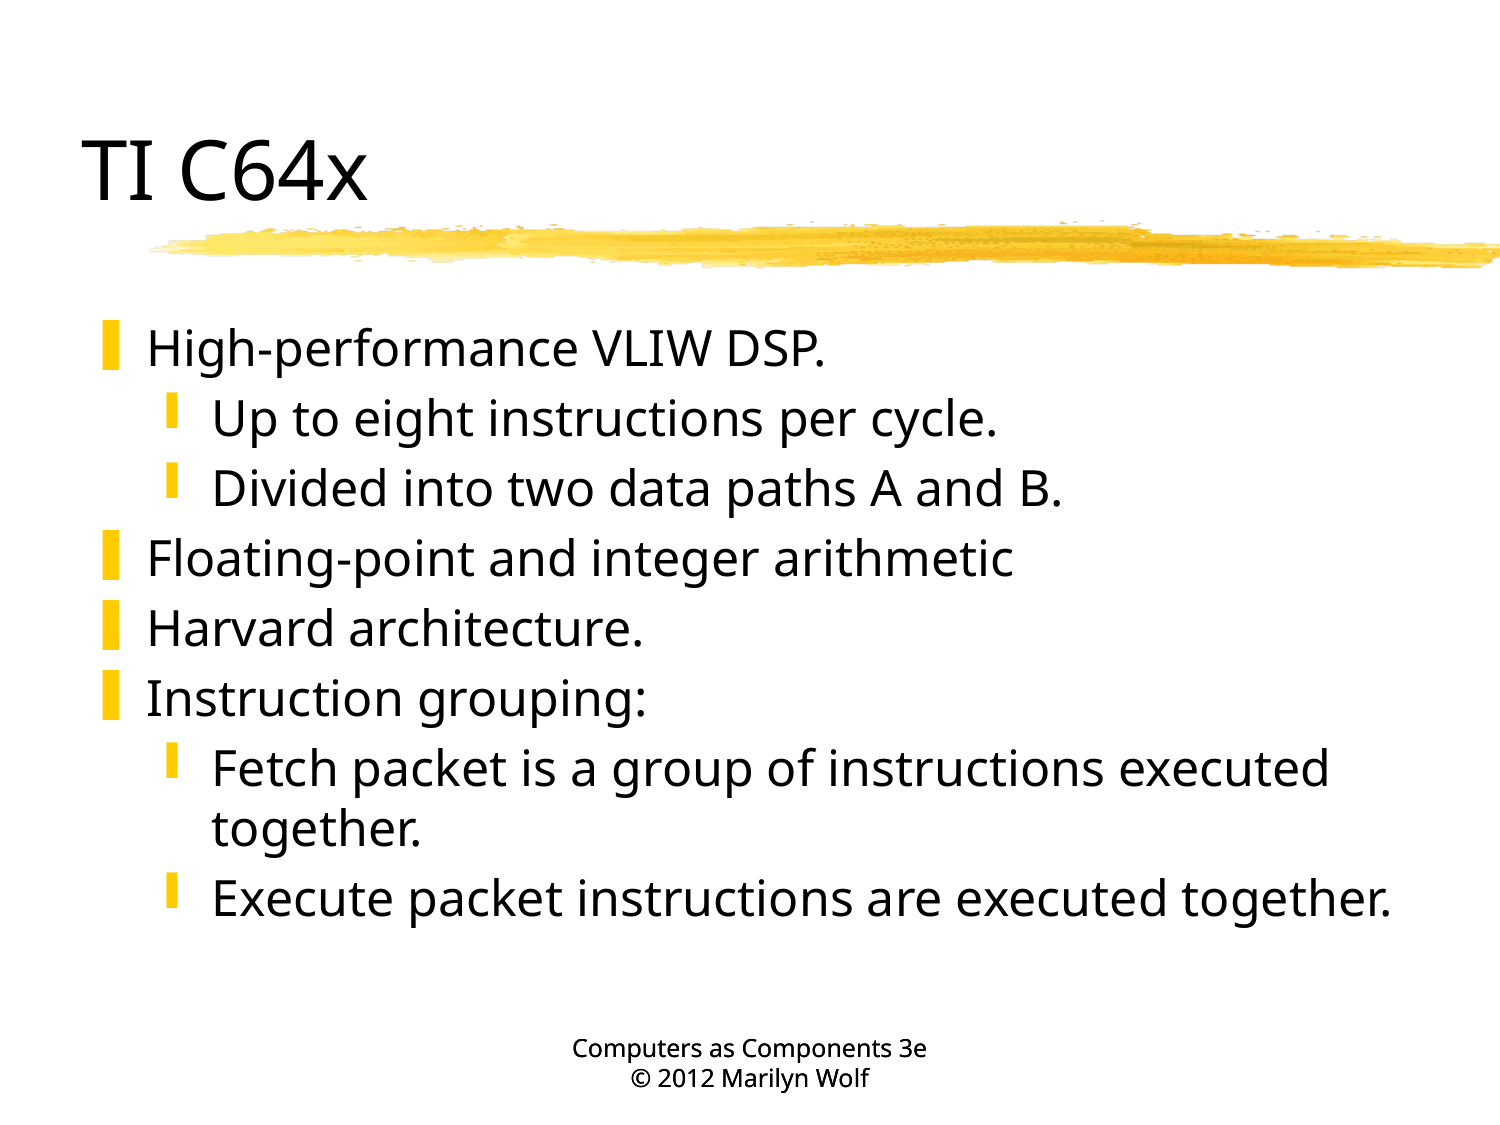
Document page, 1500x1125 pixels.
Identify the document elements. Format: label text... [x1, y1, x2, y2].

picture [150, 215, 1500, 279]
title TI C64x [66, 37, 1342, 226]
list High-performance VLIW DSP. Up to eight instructions per cycle. Divided into two data paths A and B. Floating-point and integer arithmetic Harvard architecture. Instruction grouping: Fetch packet is a group of instructions executed together. Execute packet instructions are executed together. [74, 309, 1417, 994]
